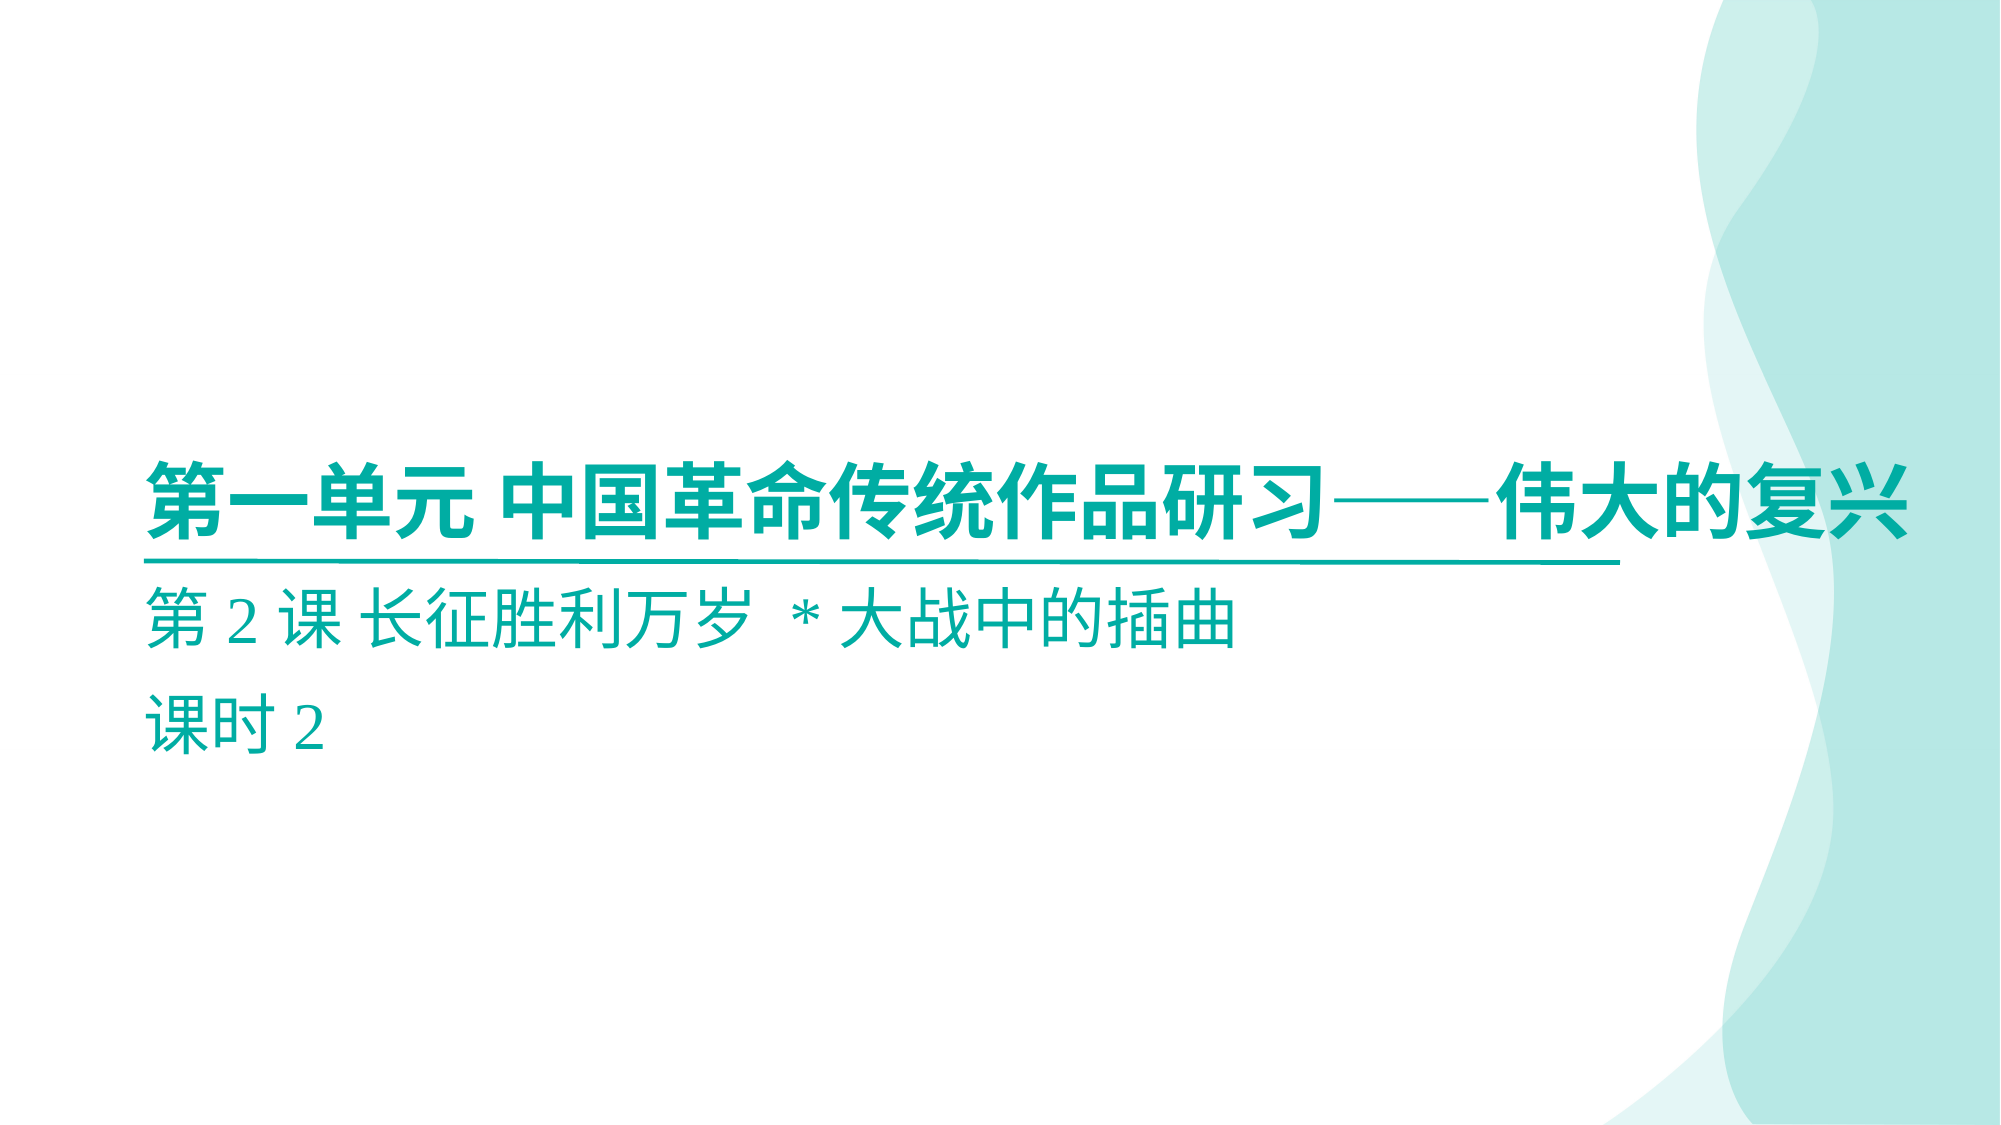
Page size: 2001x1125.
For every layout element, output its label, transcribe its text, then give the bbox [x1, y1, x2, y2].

picture [0, 0, 2000, 1125]
text_box 第一单元 中国革命传统作品研习——伟大的复兴 [143, 430, 1976, 549]
text_box 第2课 长征胜利万岁 *大战中的插曲 [143, 573, 1946, 741]
